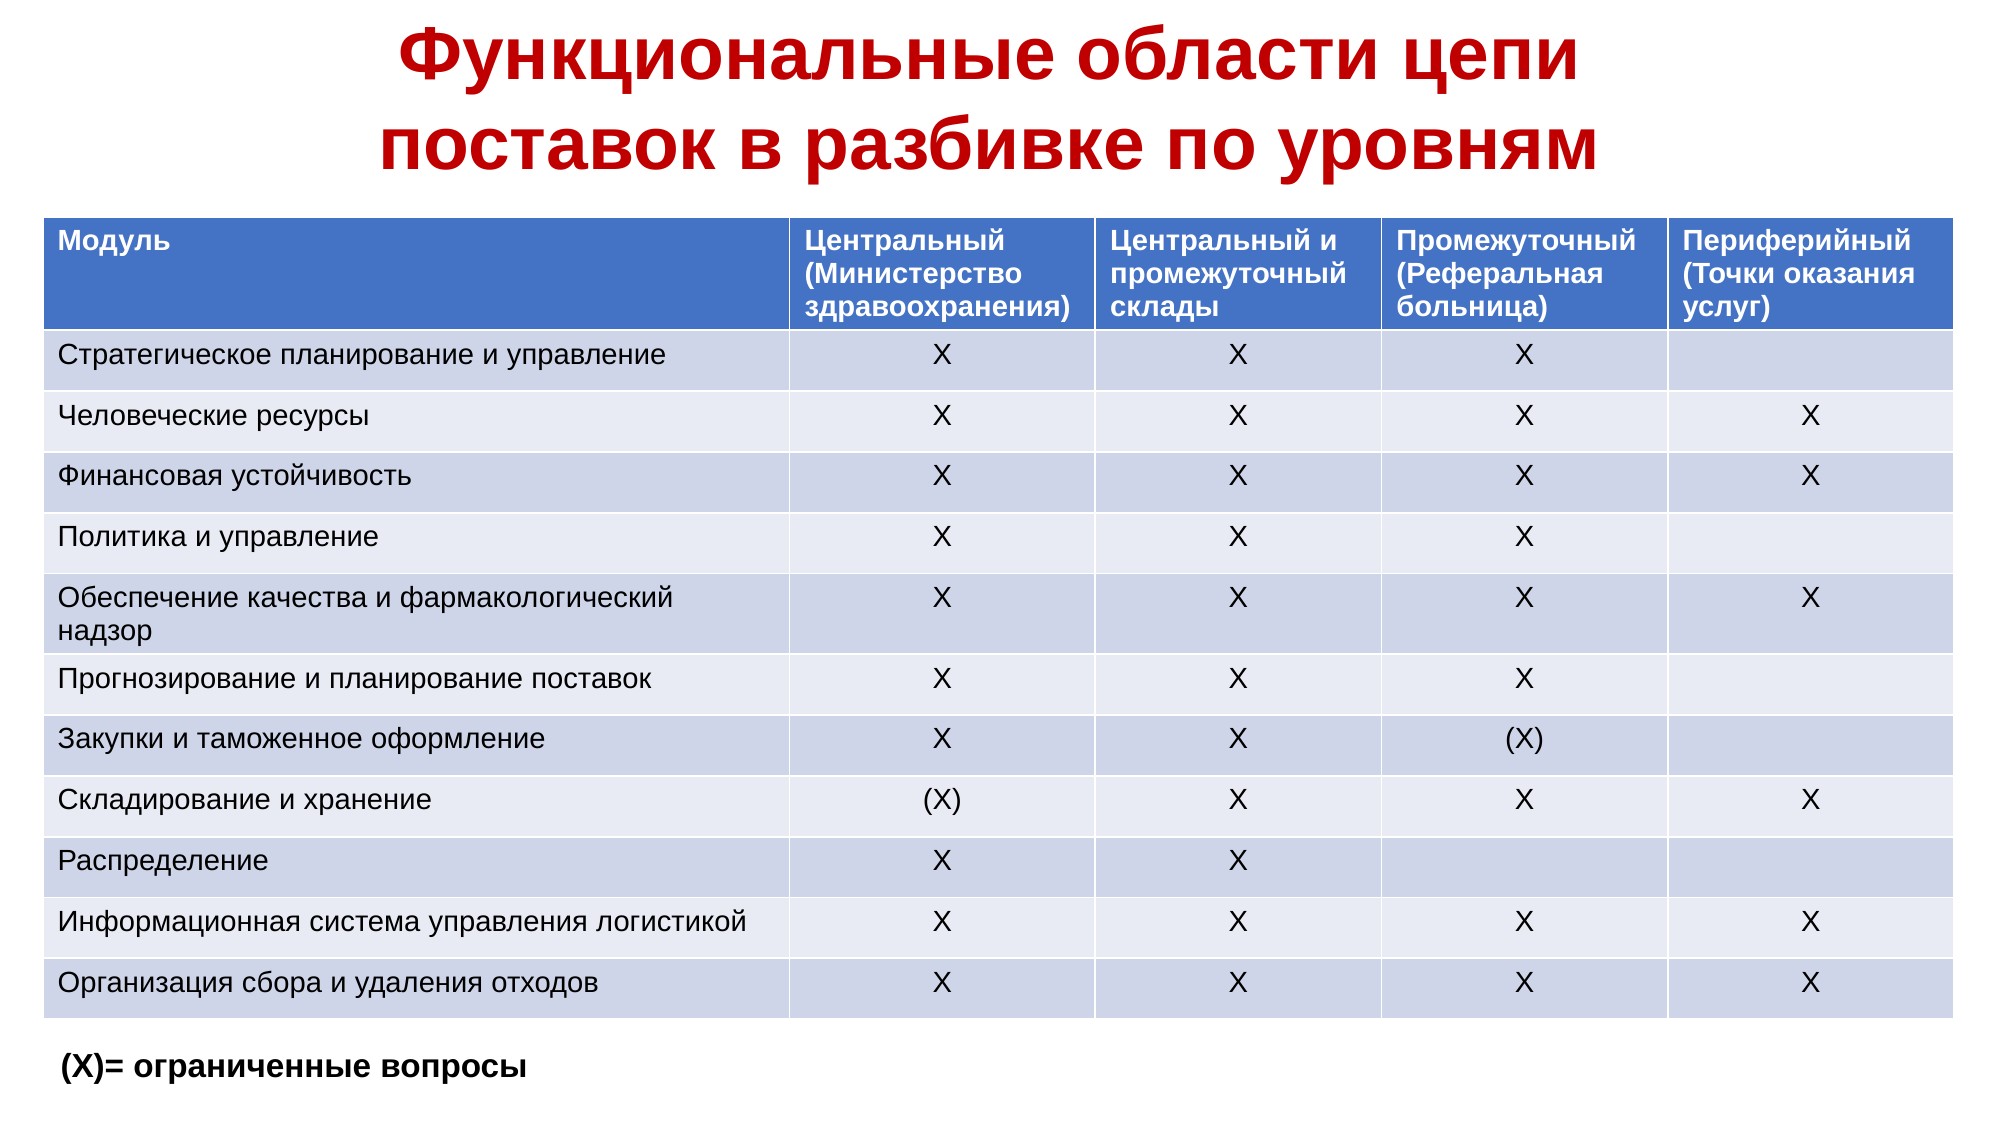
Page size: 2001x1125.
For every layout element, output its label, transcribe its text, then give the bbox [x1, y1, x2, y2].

table_cell Обеспечение качества и фармакологический надзор [44, 574, 789, 653]
table_header Модуль [44, 218, 789, 329]
table_header Центральный (Министерство здравоохранения) [790, 218, 1094, 329]
table_cell Организация сбора и удаления отходов [44, 959, 789, 1018]
table_cell [1382, 838, 1667, 897]
table_cell X [1382, 777, 1667, 836]
table_cell Финансовая устойчивость [44, 453, 789, 512]
table_cell X [790, 959, 1094, 1018]
table_cell Стратегическое планирование и управление [44, 331, 789, 390]
table_cell X [790, 655, 1094, 714]
table_cell X [1096, 514, 1381, 573]
table_cell Складирование и хранение [44, 777, 789, 836]
table_cell X [1382, 959, 1667, 1018]
table_cell X [1096, 574, 1381, 653]
table_cell X [790, 716, 1094, 775]
table_cell [1669, 716, 1953, 775]
table_cell X [1382, 453, 1667, 512]
table_cell X [1669, 392, 1953, 451]
table_cell X [1382, 331, 1667, 390]
table_cell [1669, 331, 1953, 390]
table_cell X [1096, 716, 1381, 775]
table_cell X [1096, 959, 1381, 1018]
table_cell X [1382, 898, 1667, 957]
table_cell X [1096, 655, 1381, 714]
table_header Периферийный (Точки оказания услуг) [1669, 218, 1953, 329]
table_cell X [1096, 331, 1381, 390]
table_cell Человеческие ресурсы [44, 392, 789, 451]
table_cell X [790, 392, 1094, 451]
table_cell X [1669, 898, 1953, 957]
table_cell Информационная система управления логистикой [44, 898, 789, 957]
table_cell X [790, 838, 1094, 897]
table_cell X [1096, 777, 1381, 836]
text_box (X)= ограниченные вопросы [45, 1037, 543, 1092]
table_cell (X) [1382, 716, 1667, 775]
table_cell X [790, 331, 1094, 390]
table_cell X [1669, 574, 1953, 653]
table_cell X [1382, 655, 1667, 714]
table_cell [1669, 838, 1953, 897]
table_cell X [790, 898, 1094, 957]
table_cell X [1669, 453, 1953, 512]
table_cell X [1669, 777, 1953, 836]
title Функциональные области цепи поставок в разбивке по уровням [262, 32, 1717, 158]
table_cell Политика и управление [44, 514, 789, 573]
table_cell X [1096, 838, 1381, 897]
table_cell Прогнозирование и планирование поставок [44, 655, 789, 714]
table_cell X [1382, 574, 1667, 653]
table_cell Распределение [44, 838, 789, 897]
table_header Промежуточный (Реферальная больница) [1382, 218, 1667, 329]
table_cell X [1382, 514, 1667, 573]
table_cell [1669, 514, 1953, 573]
table_cell X [790, 453, 1094, 512]
table_cell X [1096, 392, 1381, 451]
table_cell (X) [790, 777, 1094, 836]
table_cell X [1382, 392, 1667, 451]
table_cell X [1096, 453, 1381, 512]
table_cell X [1669, 959, 1953, 1018]
table_cell X [1096, 898, 1381, 957]
table_cell Закупки и таможенное оформление [44, 716, 789, 775]
table_cell [1669, 655, 1953, 714]
table_cell X [790, 514, 1094, 573]
table_header Центральный и промежуточный склады [1096, 218, 1381, 329]
table_cell X [790, 574, 1094, 653]
